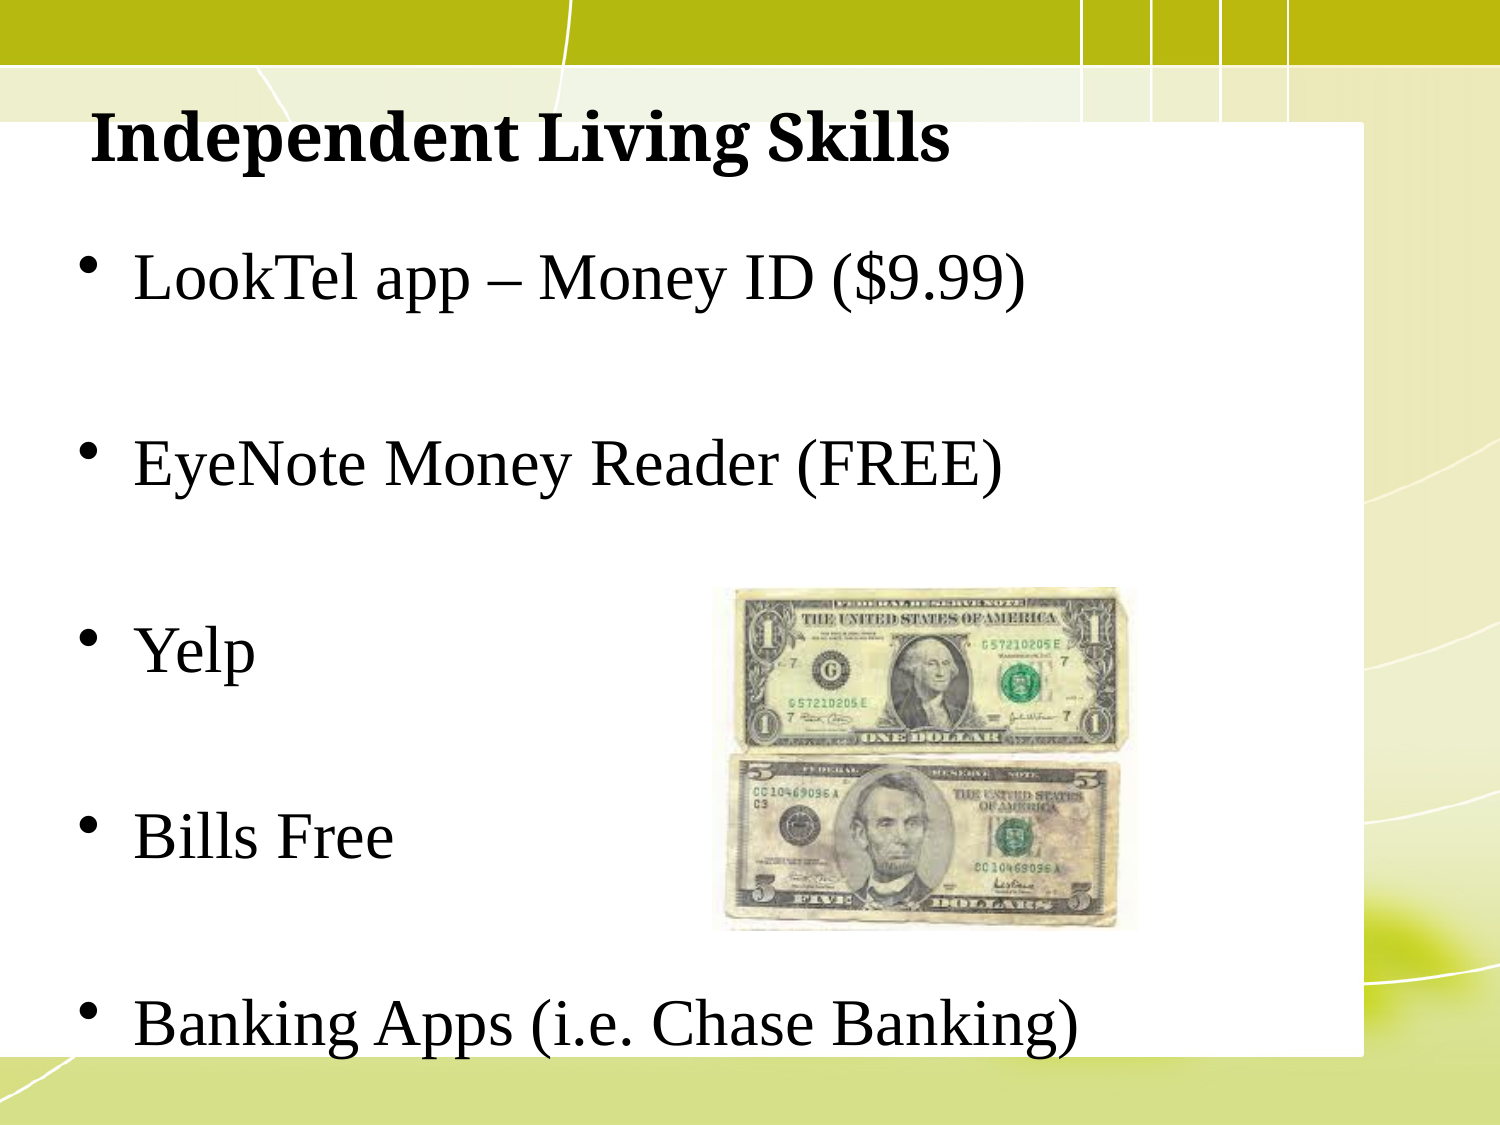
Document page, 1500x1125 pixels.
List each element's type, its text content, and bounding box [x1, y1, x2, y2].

list LookTel app – Money ID ($9.99) EyeNote Money Reader (FREE) Yelp Bills Free Banking Apps (i.e. Chase Banking) [62, 224, 1363, 1076]
picture [0, 0, 1500, 1125]
title Independent Living Skills [74, 124, 1326, 224]
